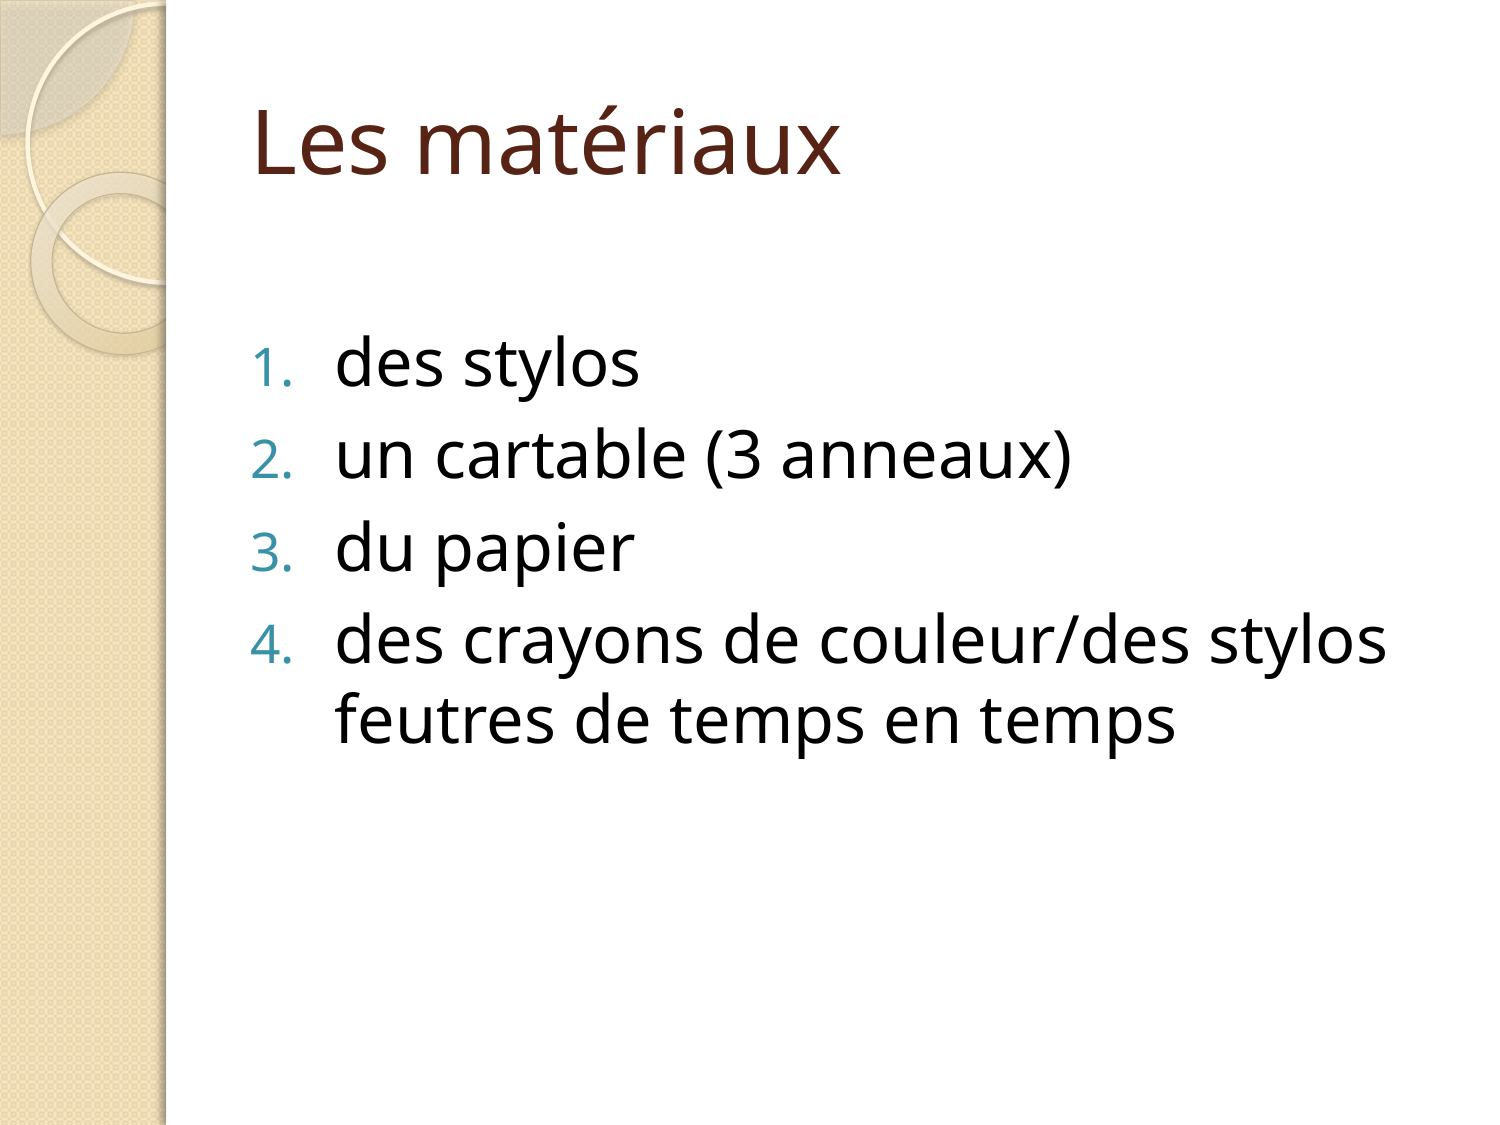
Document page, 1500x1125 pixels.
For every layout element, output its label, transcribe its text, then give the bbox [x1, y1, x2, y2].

list des stylos un cartable (3 anneaux) du papier des crayons de couleur/des stylos feutres de temps en temps [235, 312, 1466, 1025]
title Les matériaux [235, 45, 1466, 233]
